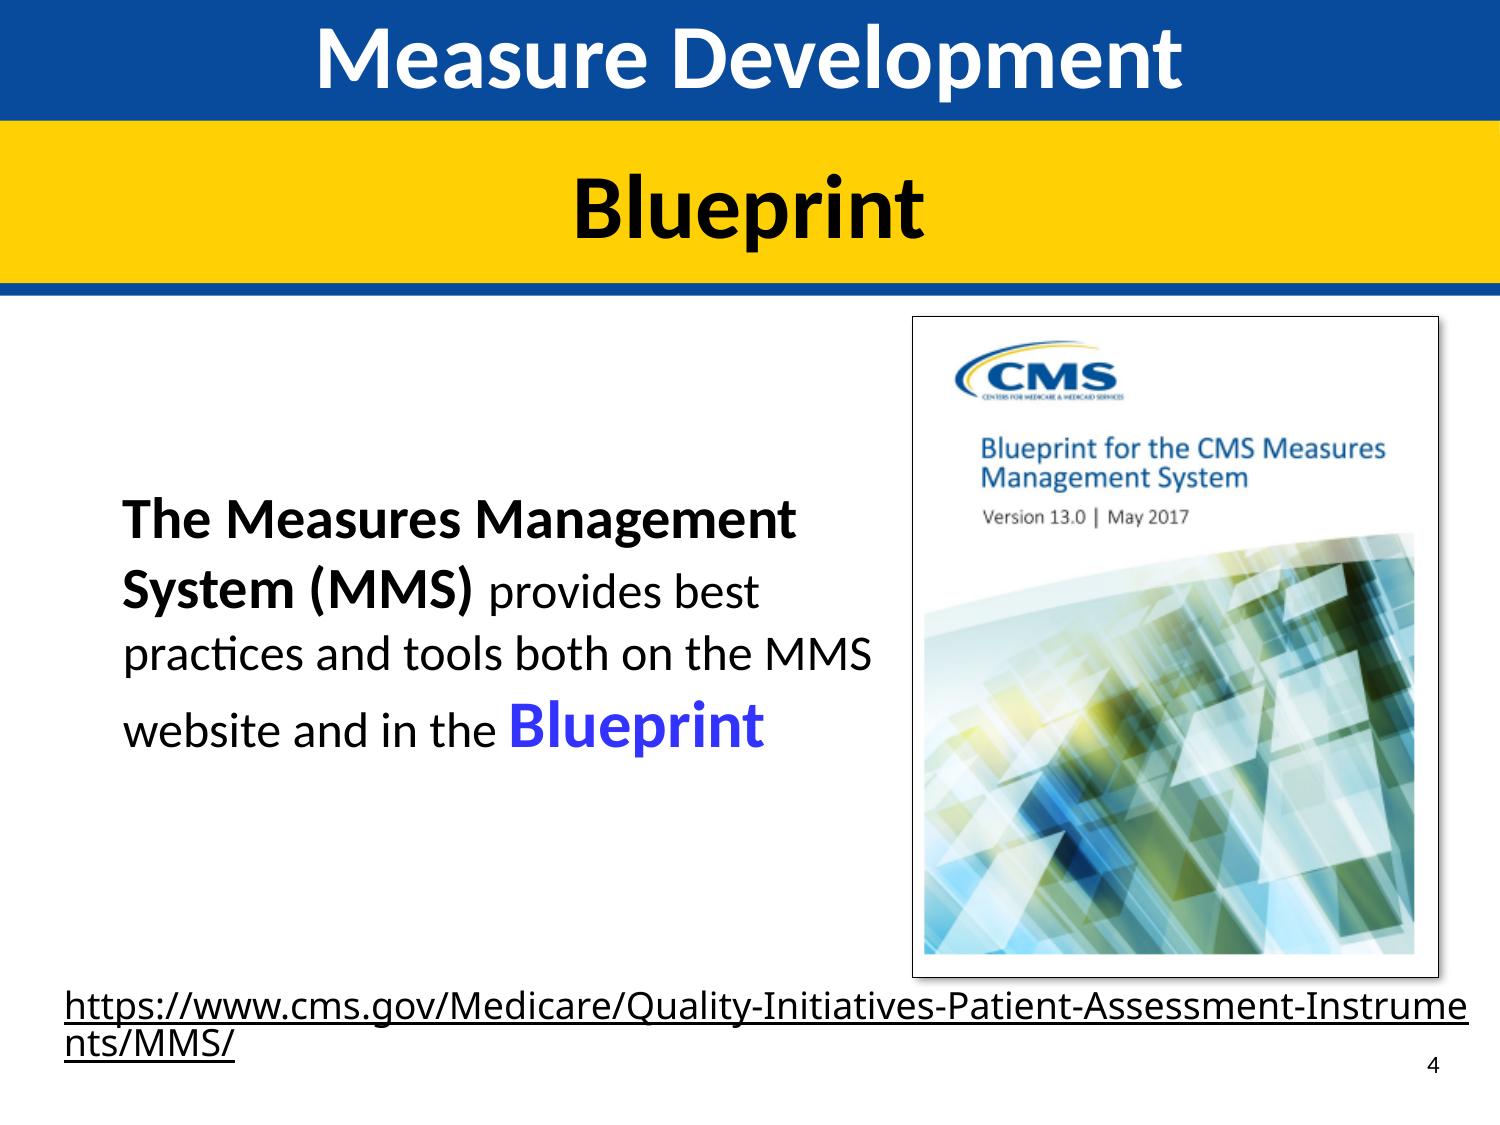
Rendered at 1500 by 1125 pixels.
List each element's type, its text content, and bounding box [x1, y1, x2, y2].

text_box Blueprint [0, 134, 1500, 284]
text_box https://www.cms.gov/Medicare/Quality-Initiatives-Patient-Assessment-Instruments/MMS/ [0, 974, 1500, 1086]
text_box The Measures Management System (MMS) provides best practices and tools both on the MMS website and in the Blueprint [62, 474, 907, 898]
title Measure Development [0, 0, 1500, 121]
picture [912, 315, 1438, 978]
